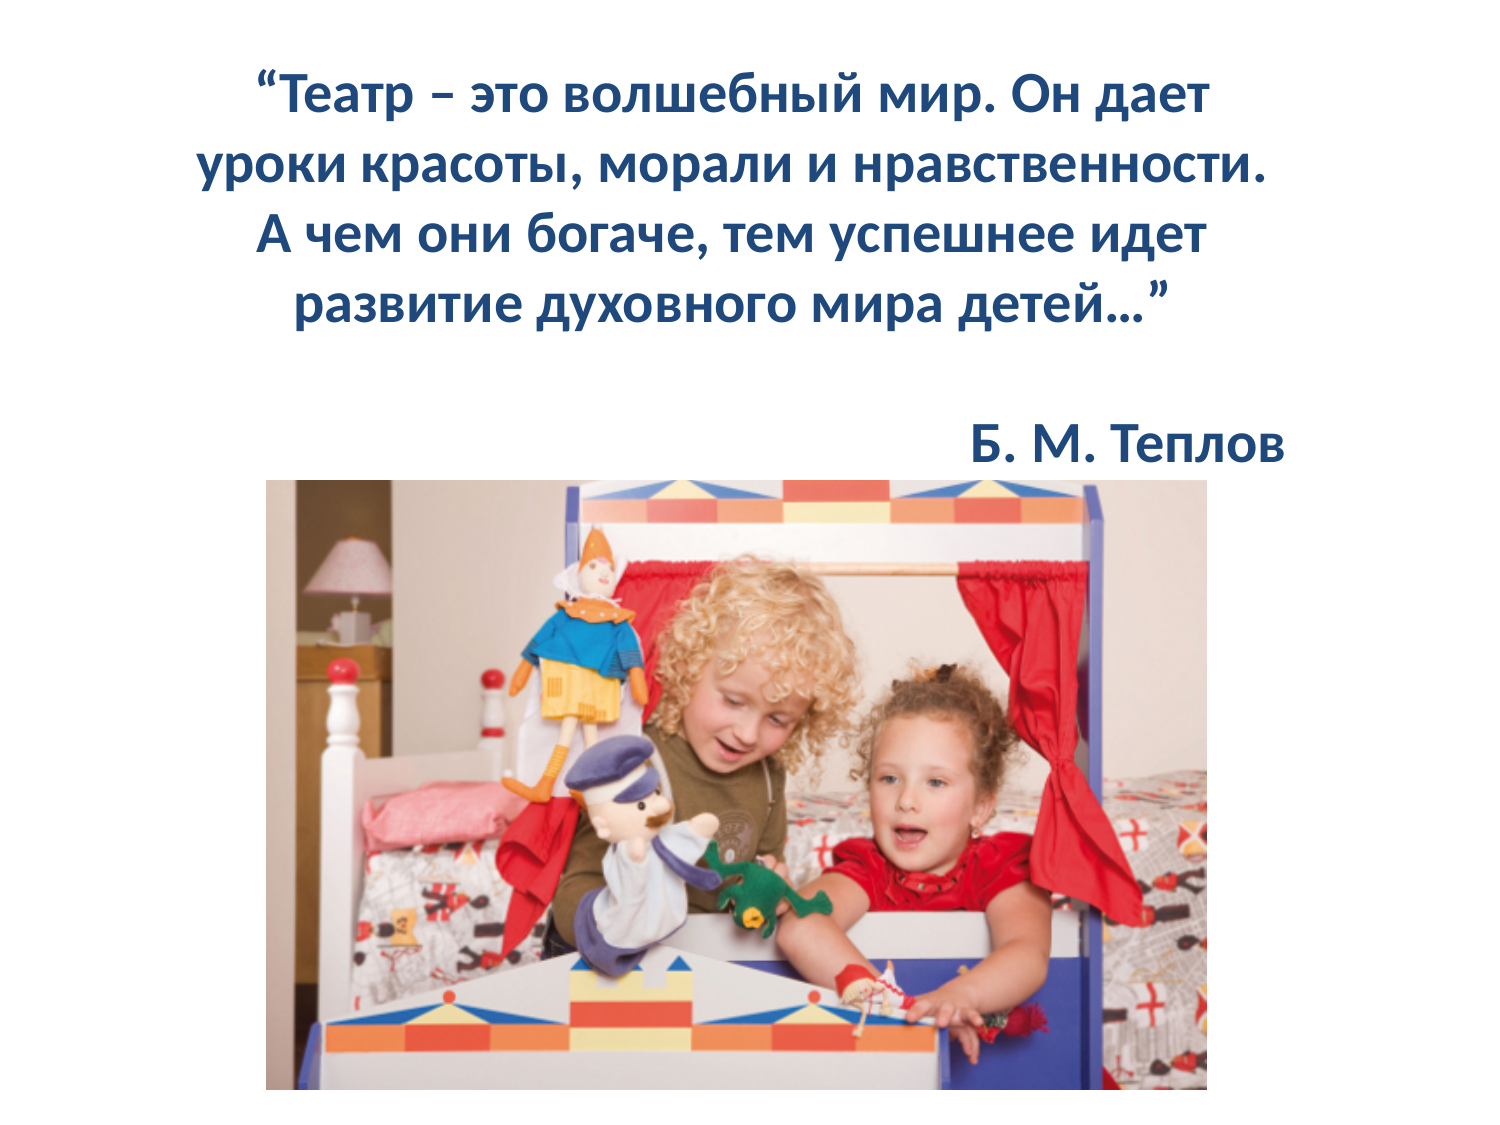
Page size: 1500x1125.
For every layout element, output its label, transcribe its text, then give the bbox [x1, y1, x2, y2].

text_box “Театр – это волшебный мир. Он дает уроки красоты, морали и нравственности. А чем они богаче, тем успешнее идет развитие духовного мира детей…” Б. М. Теплов [164, 46, 1301, 482]
picture [266, 480, 1208, 1091]
